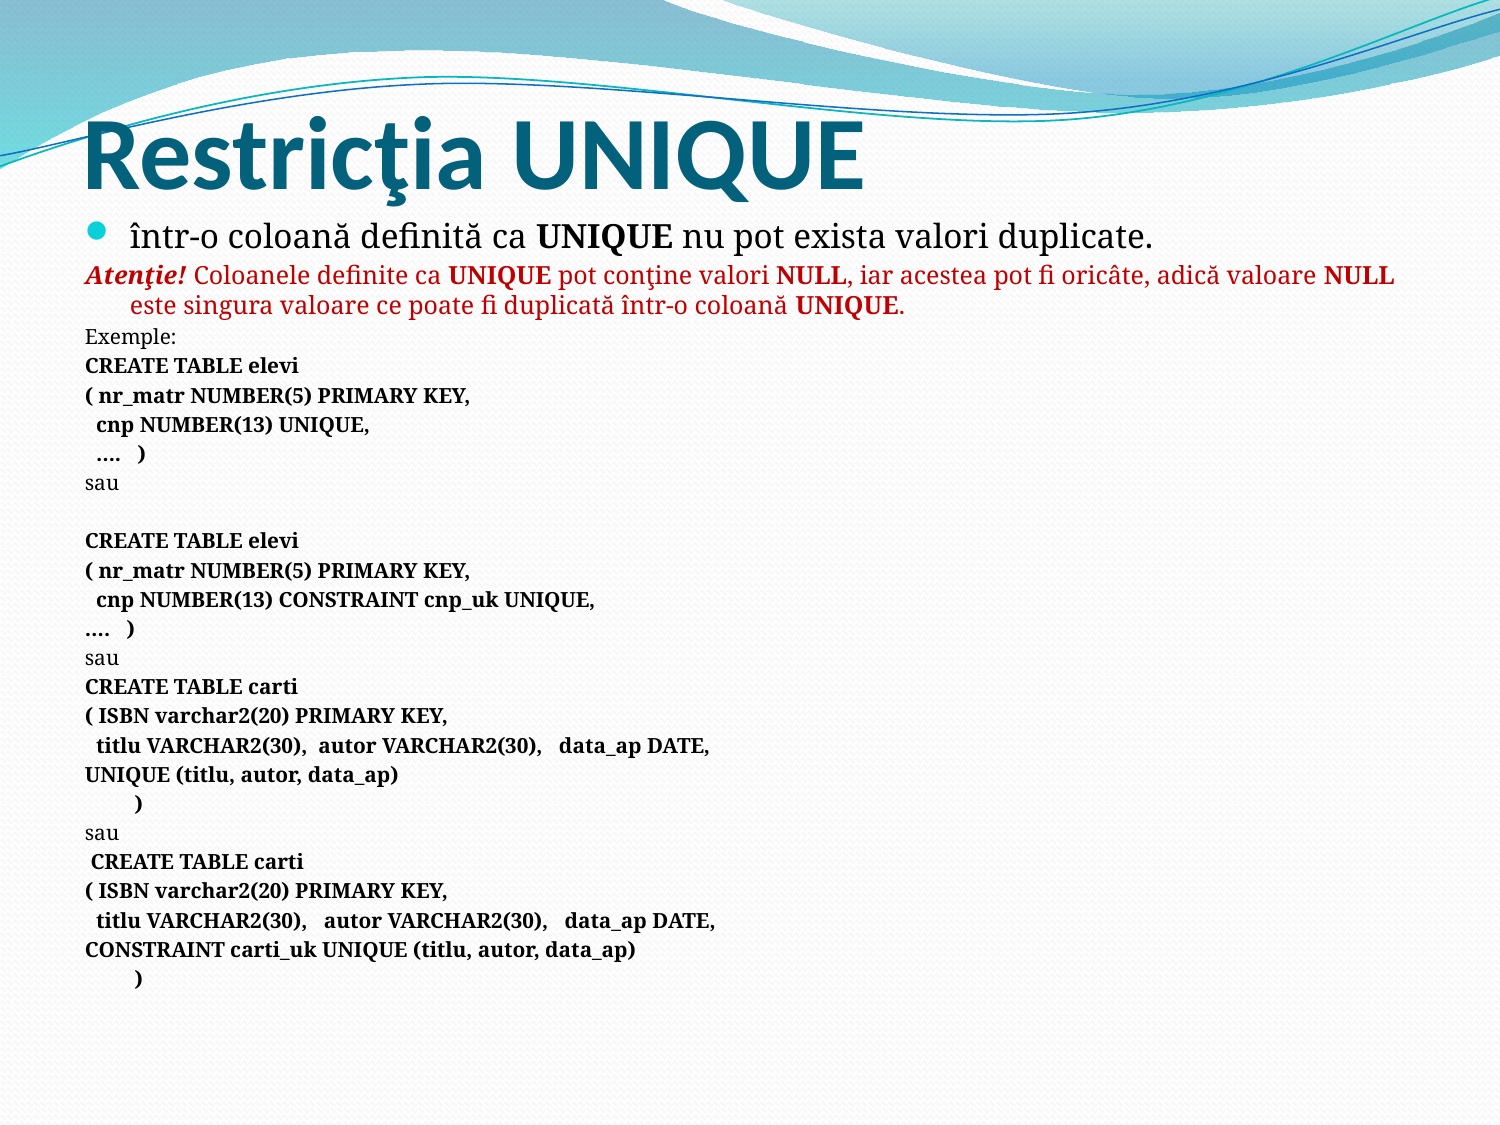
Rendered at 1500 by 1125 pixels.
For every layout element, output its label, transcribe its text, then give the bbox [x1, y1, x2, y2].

list într-o coloană definită ca UNIQUE nu pot exista valori duplicate. Atenţie! Coloanele definite ca UNIQUE pot conţine valori NULL, iar acestea pot fi oricâte, adică valoare NULL este singura valoare ce poate fi duplicată într-o coloană UNIQUE. Exemple: CREATE TABLE elevi ( nr_matr NUMBER(5) PRIMARY KEY, cnp NUMBER(13) UNIQUE, …. ) sau CREATE TABLE elevi ( nr_matr NUMBER(5) PRIMARY KEY, cnp NUMBER(13) CONSTRAINT cnp_uk UNIQUE, …. ) sau CREATE TABLE carti ( ISBN varchar2(20) PRIMARY KEY, titlu VARCHAR2(30), autor VARCHAR2(30), data_ap DATE, UNIQUE (titlu, autor, data_ap) ) sau CREATE TABLE carti ( ISBN varchar2(20) PRIMARY KEY, titlu VARCHAR2(30), autor VARCHAR2(30), data_ap DATE, CONSTRAINT carti_uk UNIQUE (titlu, autor, data_ap) ) [70, 175, 1421, 1067]
title Restricţia UNIQUE [82, 23, 1432, 211]
